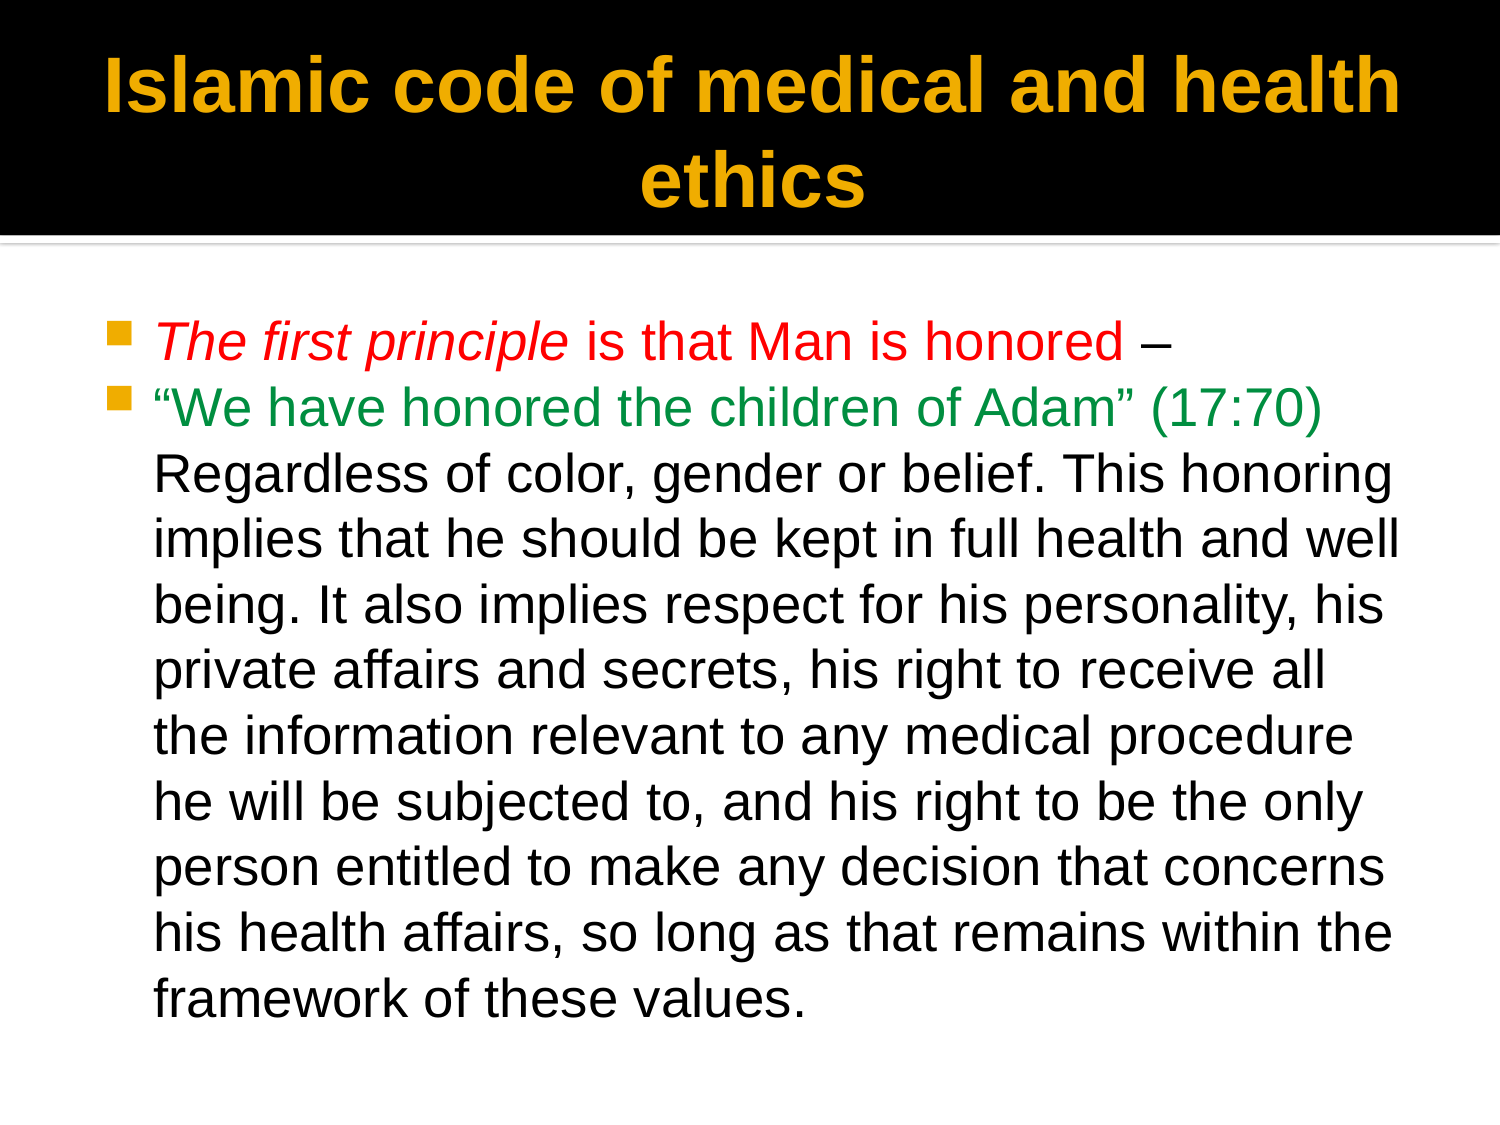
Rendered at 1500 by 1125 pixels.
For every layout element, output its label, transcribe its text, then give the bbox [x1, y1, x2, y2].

title Islamic code of medical and health ethics [75, 25, 1425, 231]
list The first principle is that Man is honored – “We have honored the children of Adam” (17:70) Regardless of color, gender or belief. This honoring implies that he should be kept in full health and well being. It also implies respect for his personality, his private affairs and secrets, his right to receive all the information relevant to any medical procedure he will be subjected to, and his right to be the only person entitled to make any decision that concerns his health affairs, so long as that remains within the framework of these values. [75, 291, 1425, 1050]
